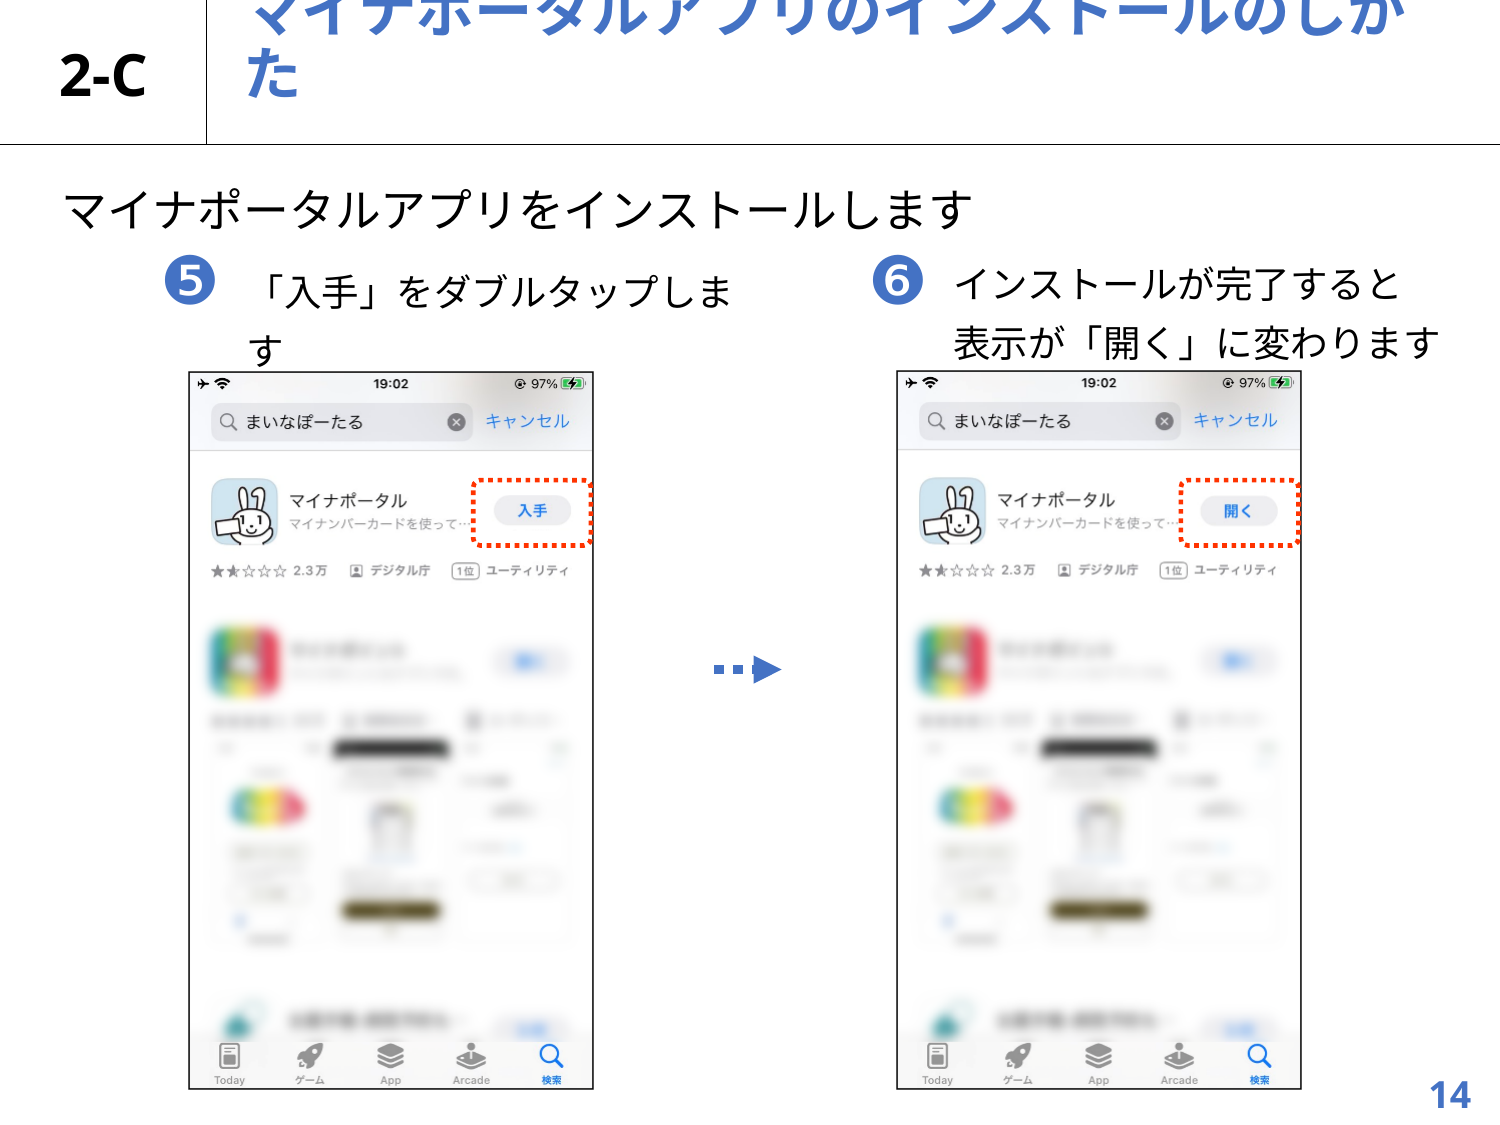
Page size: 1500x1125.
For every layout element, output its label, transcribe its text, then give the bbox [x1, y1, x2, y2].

text_box 「入手」をダブルタップします [231, 274, 782, 381]
picture [896, 370, 1302, 1090]
text_box 2-C [0, 0, 207, 147]
text_box ❻ [854, 274, 938, 326]
text_box マイナポータルアプリのインストールのしかた [228, 36, 1472, 116]
picture [188, 371, 594, 1091]
text_box マイナポータルアプリをインストールします [46, 180, 1422, 274]
text_box 14 [1399, 1063, 1500, 1123]
text_box ❺ [145, 274, 223, 326]
text_box インストールが完了すると 表示が「開く」に変わります [938, 240, 1500, 373]
